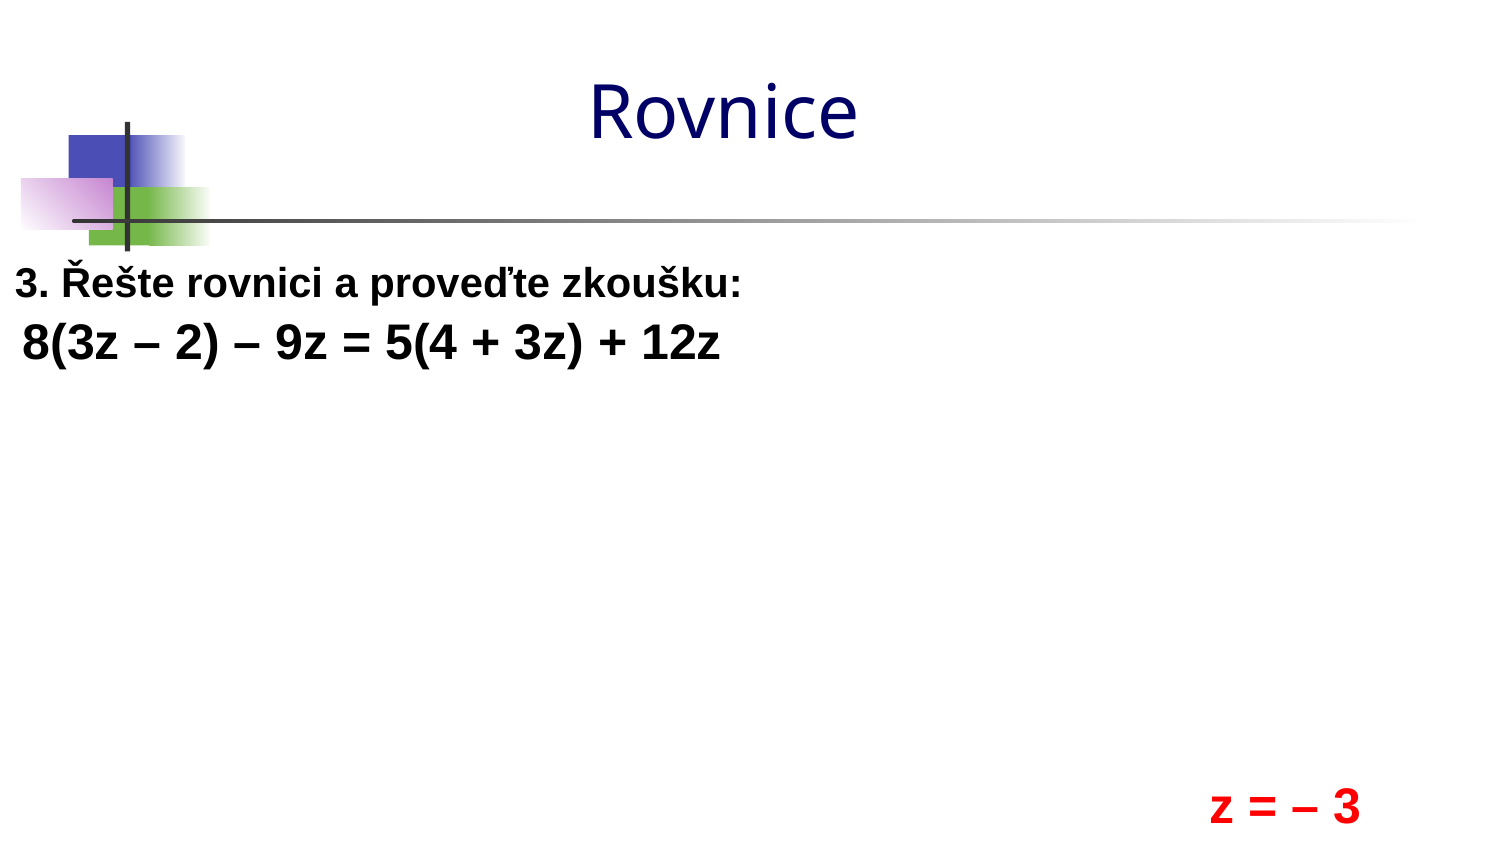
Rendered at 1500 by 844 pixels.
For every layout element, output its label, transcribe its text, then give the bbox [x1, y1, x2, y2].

text_box z = – 3 [1181, 767, 1388, 840]
title Rovnice [129, 43, 1318, 175]
text_box 3. Řešte rovnici a proveďte zkoušku: [0, 244, 786, 317]
text_box 8(3z – 2) – 9z = 5(4 + 3z) + 12z [0, 303, 774, 376]
